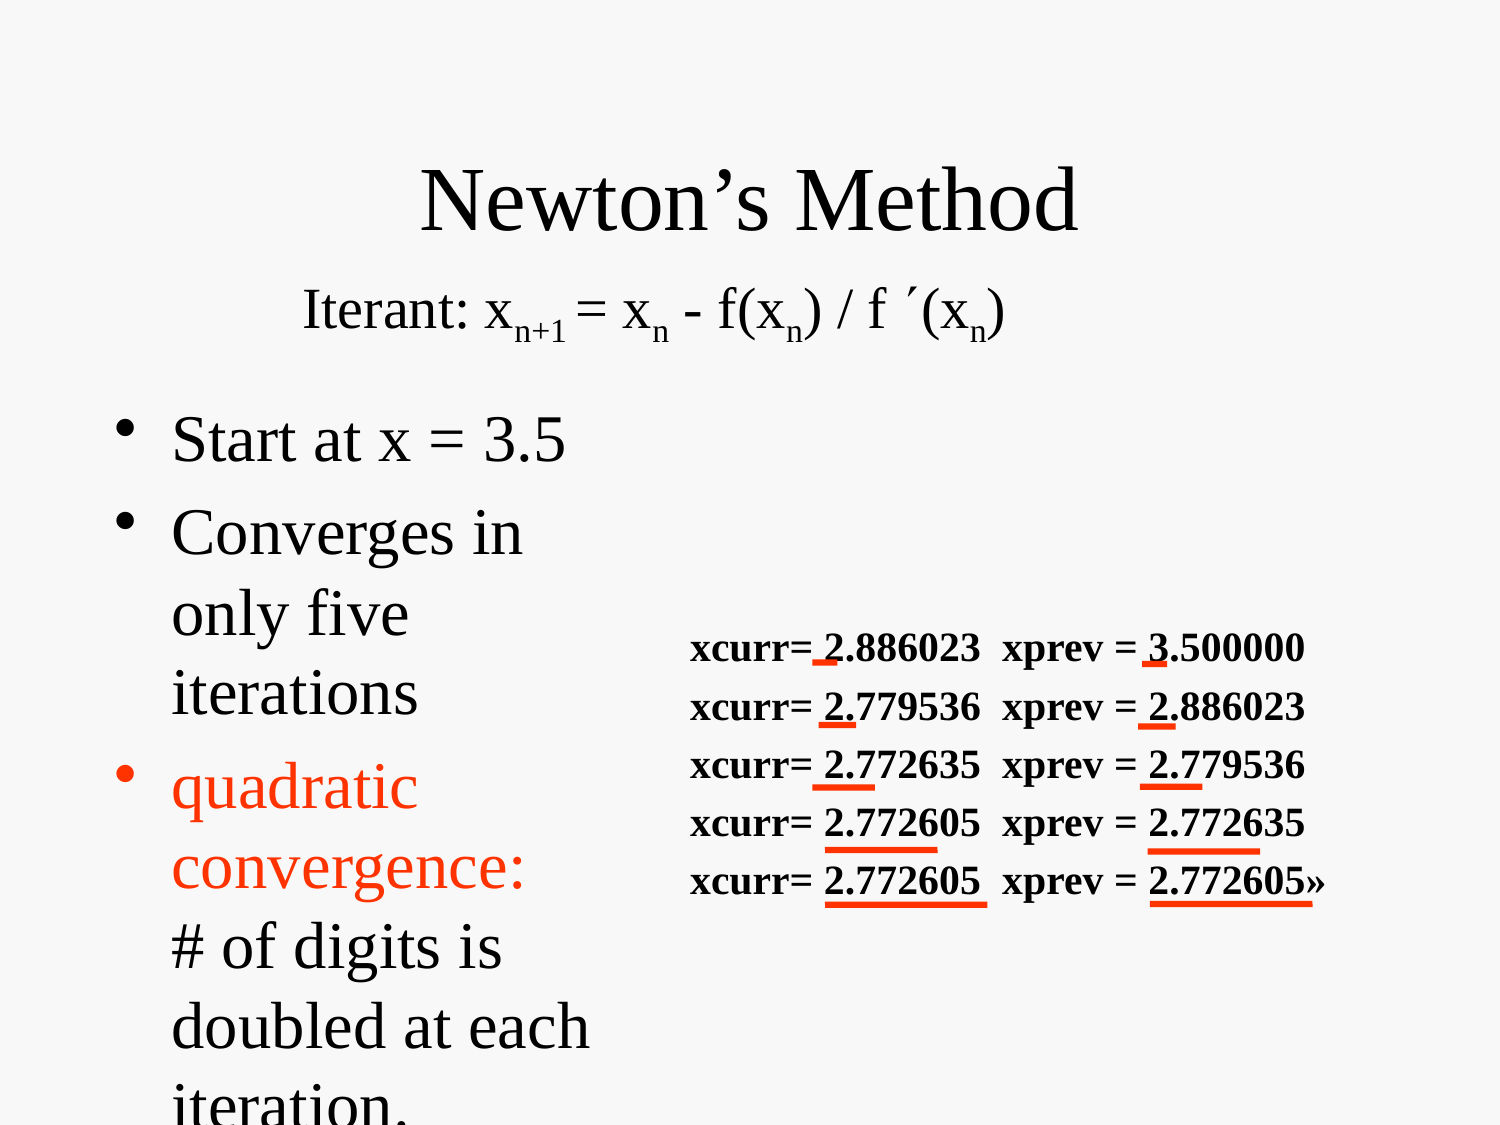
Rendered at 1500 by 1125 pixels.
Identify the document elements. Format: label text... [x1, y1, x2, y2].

title Newton’s Method [112, 99, 1388, 288]
text_box Iterant: xn+1 = xn - f(xn) / f (xn) [287, 262, 1200, 357]
list Start at x = 3.5 Converges in only five iterations quadratic convergence: # of digits is doubled at each iteration. [99, 387, 626, 1063]
list xcurr= 2.886023 xprev = 3.500000 xcurr= 2.779536 xprev = 2.886023 xcurr= 2.772635 xprev = 2.779536 xcurr= 2.772605 xprev = 2.772635 xcurr= 2.772605 xprev = 2.772605» [674, 612, 1426, 988]
